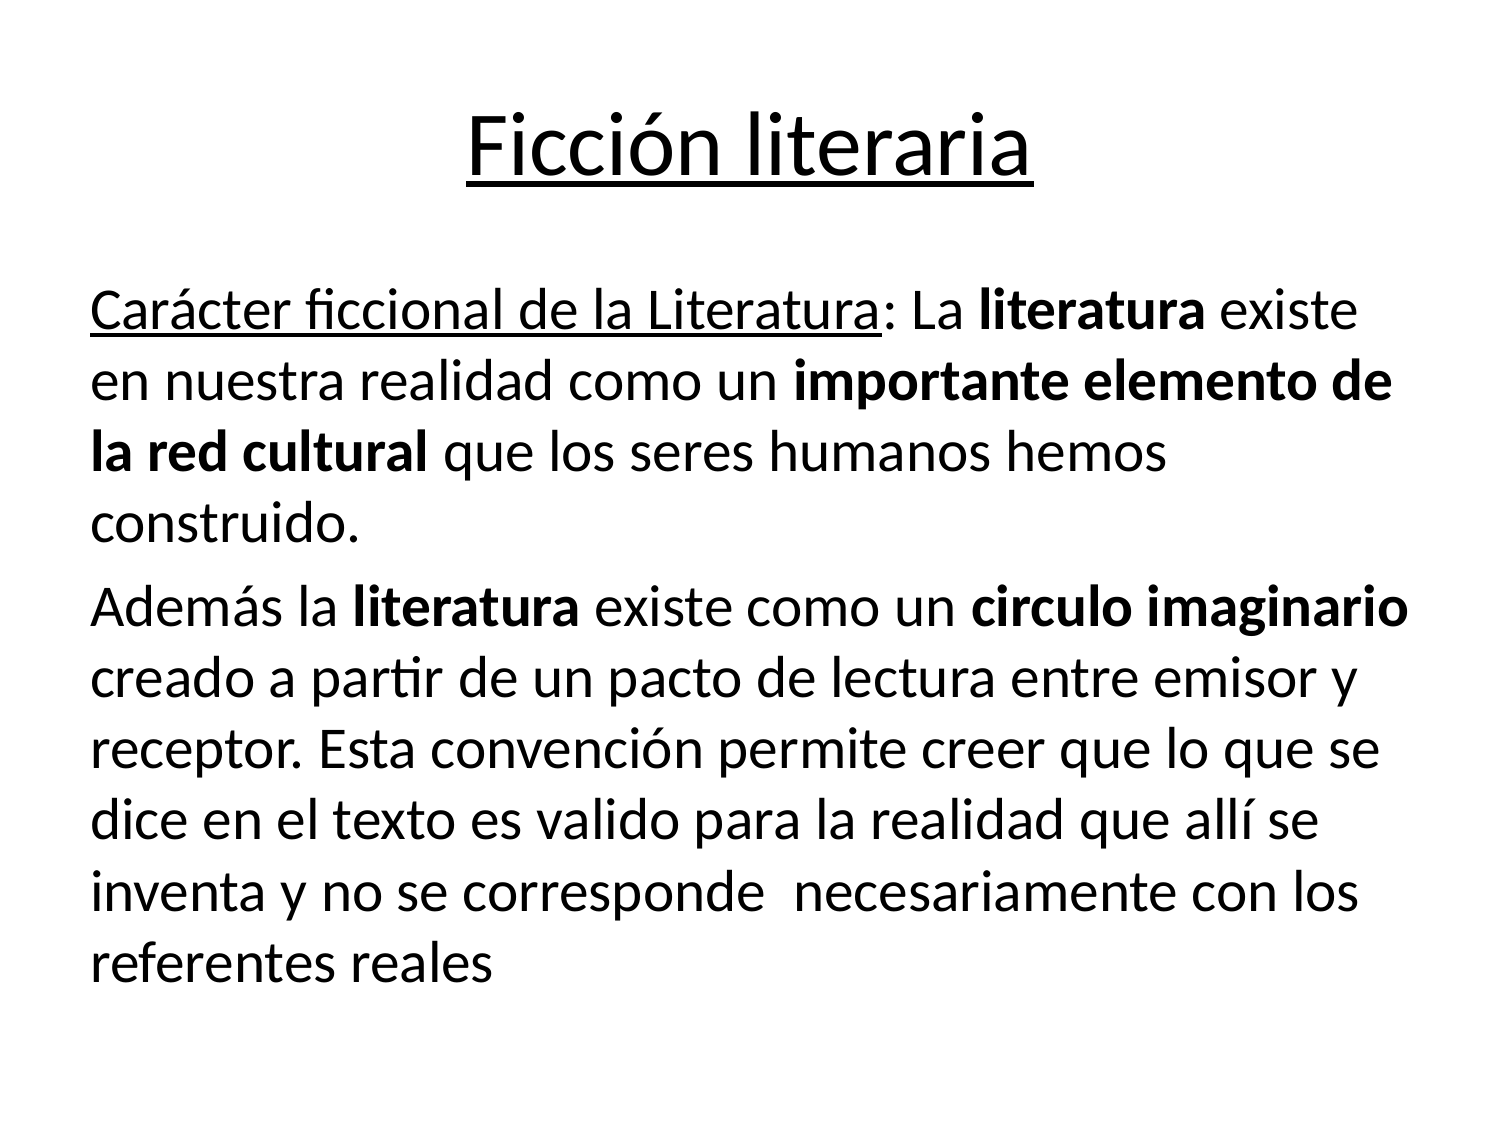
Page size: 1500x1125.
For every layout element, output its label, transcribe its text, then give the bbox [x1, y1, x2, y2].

list Carácter ficcional de la Literatura: La literatura existe en nuestra realidad como un importante elemento de la red cultural que los seres humanos hemos construido. Además la literatura existe como un circulo imaginario creado a partir de un pacto de lectura entre emisor y receptor. Esta convención permite creer que lo que se dice en el texto es valido para la realidad que allí se inventa y no se corresponde necesariamente con los referentes reales [75, 262, 1425, 1005]
title Ficción literaria [75, 45, 1425, 233]
